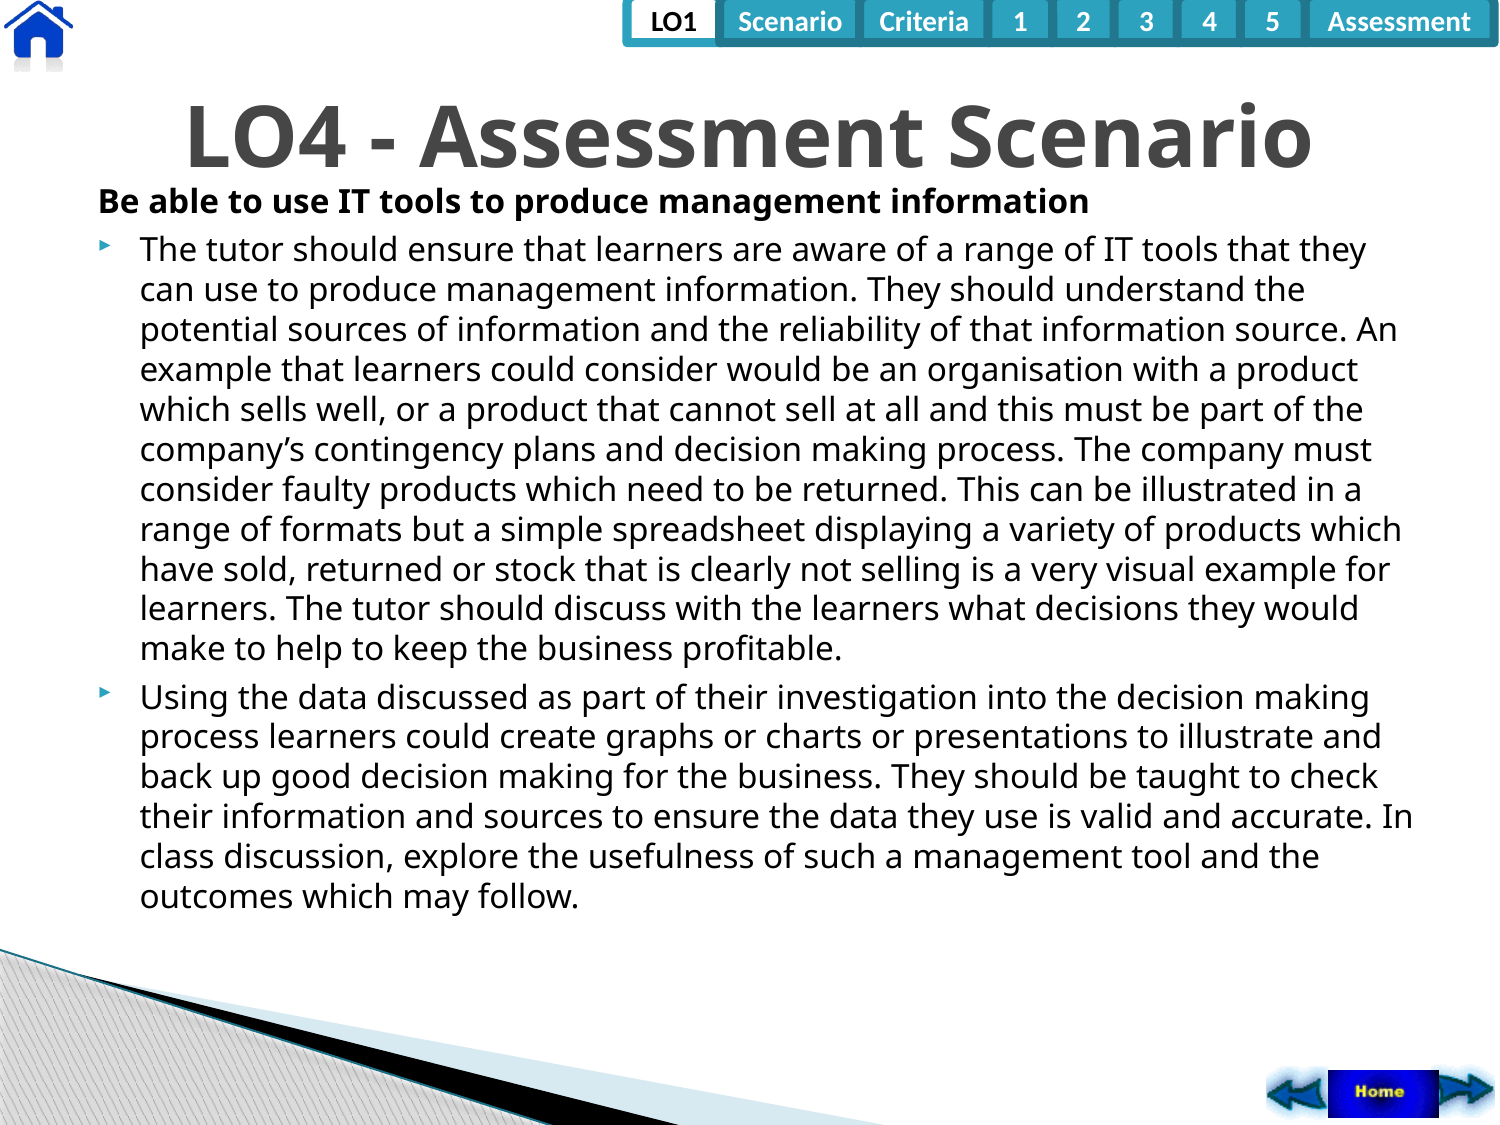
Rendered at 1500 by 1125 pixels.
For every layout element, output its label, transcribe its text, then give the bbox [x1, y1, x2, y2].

title LO4 - Assessment Scenario [75, 45, 1425, 185]
picture [0, 0, 77, 91]
list Be able to use IT tools to produce management information The tutor should ensure that learners are aware of a range of IT tools that they can use to produce management information. They should understand the potential sources of information and the reliability of that information source. An example that learners could consider would be an organisation with a product which sells well, or a product that cannot sell at all and this must be part of the company’s contingency plans and decision making process. The company must consider faulty products which need to be returned. This can be illustrated in a range of formats but a simple spreadsheet displaying a variety of products which have sold, returned or stock that is clearly not selling is a very visual example for learners. The tutor should discuss with the learners what decisions they would make to help to keep the business profitable. Using the data discussed as part of their investigation into the decision making process learners could create graphs or charts or presentations to illustrate and back up good decision making for the business. They should be taught to check their information and sources to ensure the data they use is valid and accurate. In class discussion, explore the usefulness of such a management tool and the outcomes which may follow. [64, 172, 1447, 1059]
picture [1266, 1055, 1495, 1125]
